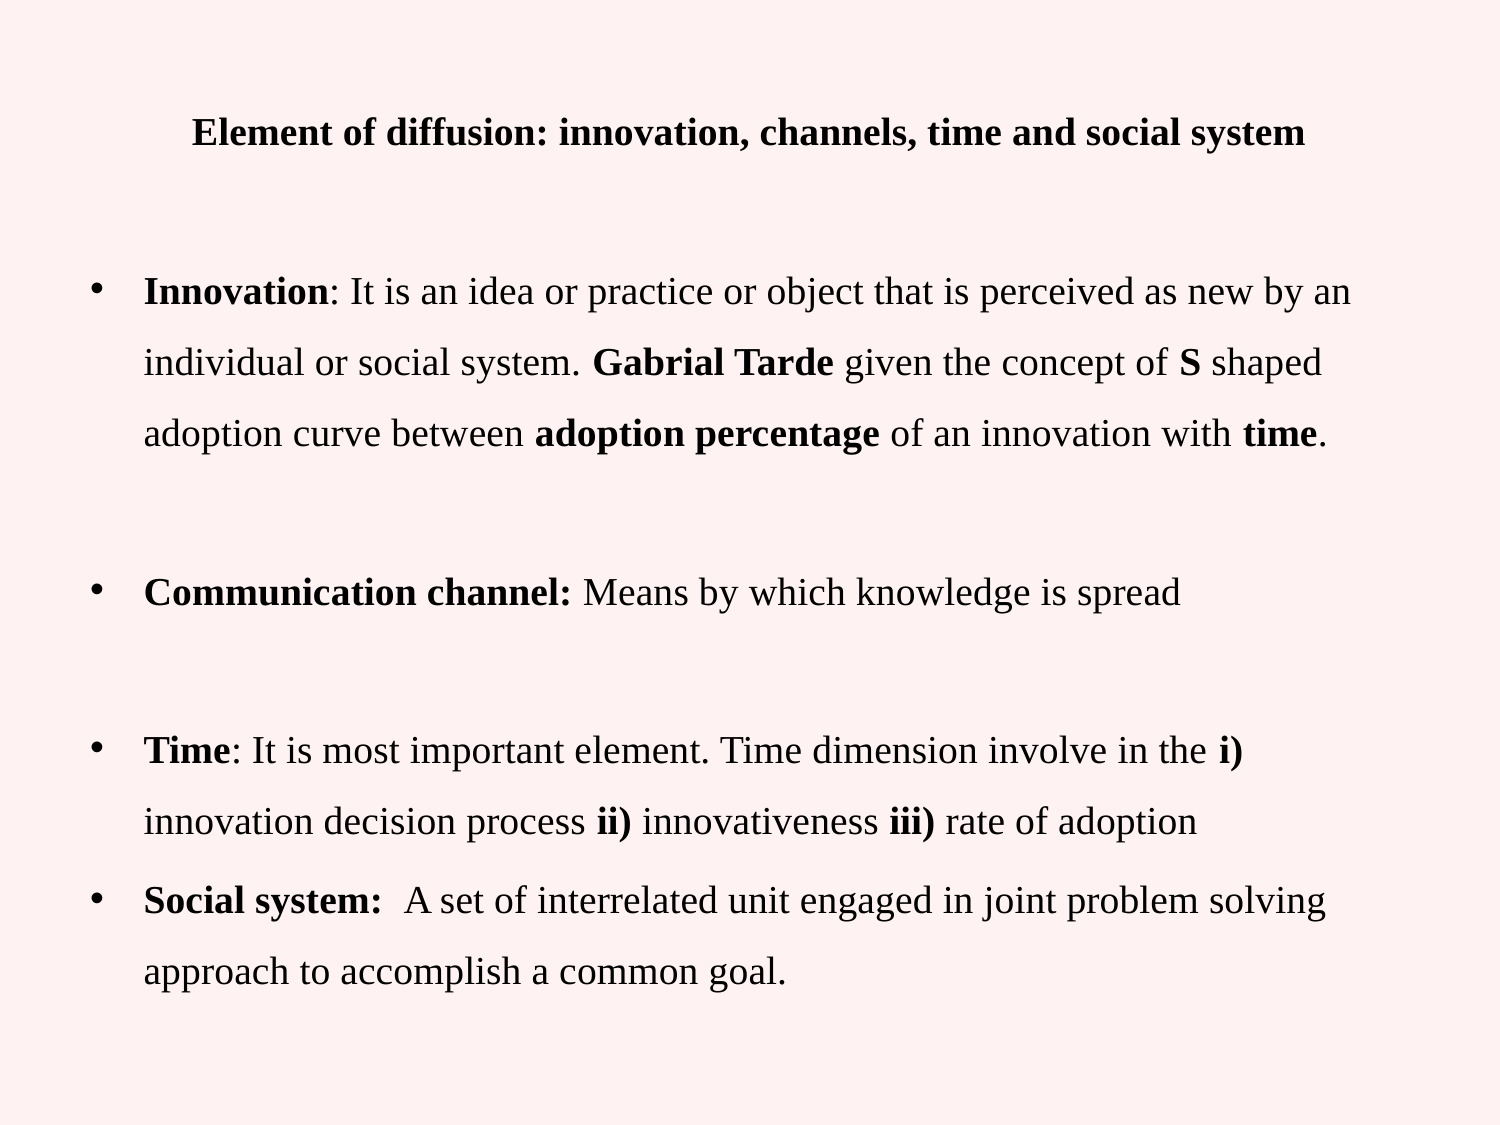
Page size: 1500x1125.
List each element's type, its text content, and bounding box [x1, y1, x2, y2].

list Element of diffusion: innovation, channels, time and social system Innovation: It is an idea or practice or object that is perceived as new by an individual or social system. Gabrial Tarde given the concept of S shaped adoption curve between adoption percentage of an innovation with time. Communication channel: Means by which knowledge is spread Time: It is most important element. Time dimension involve in the i) innovation decision process ii) innovativeness iii) rate of adoption Social system: A set of interrelated unit engaged in joint problem solving approach to accomplish a common goal. [75, 75, 1425, 1013]
